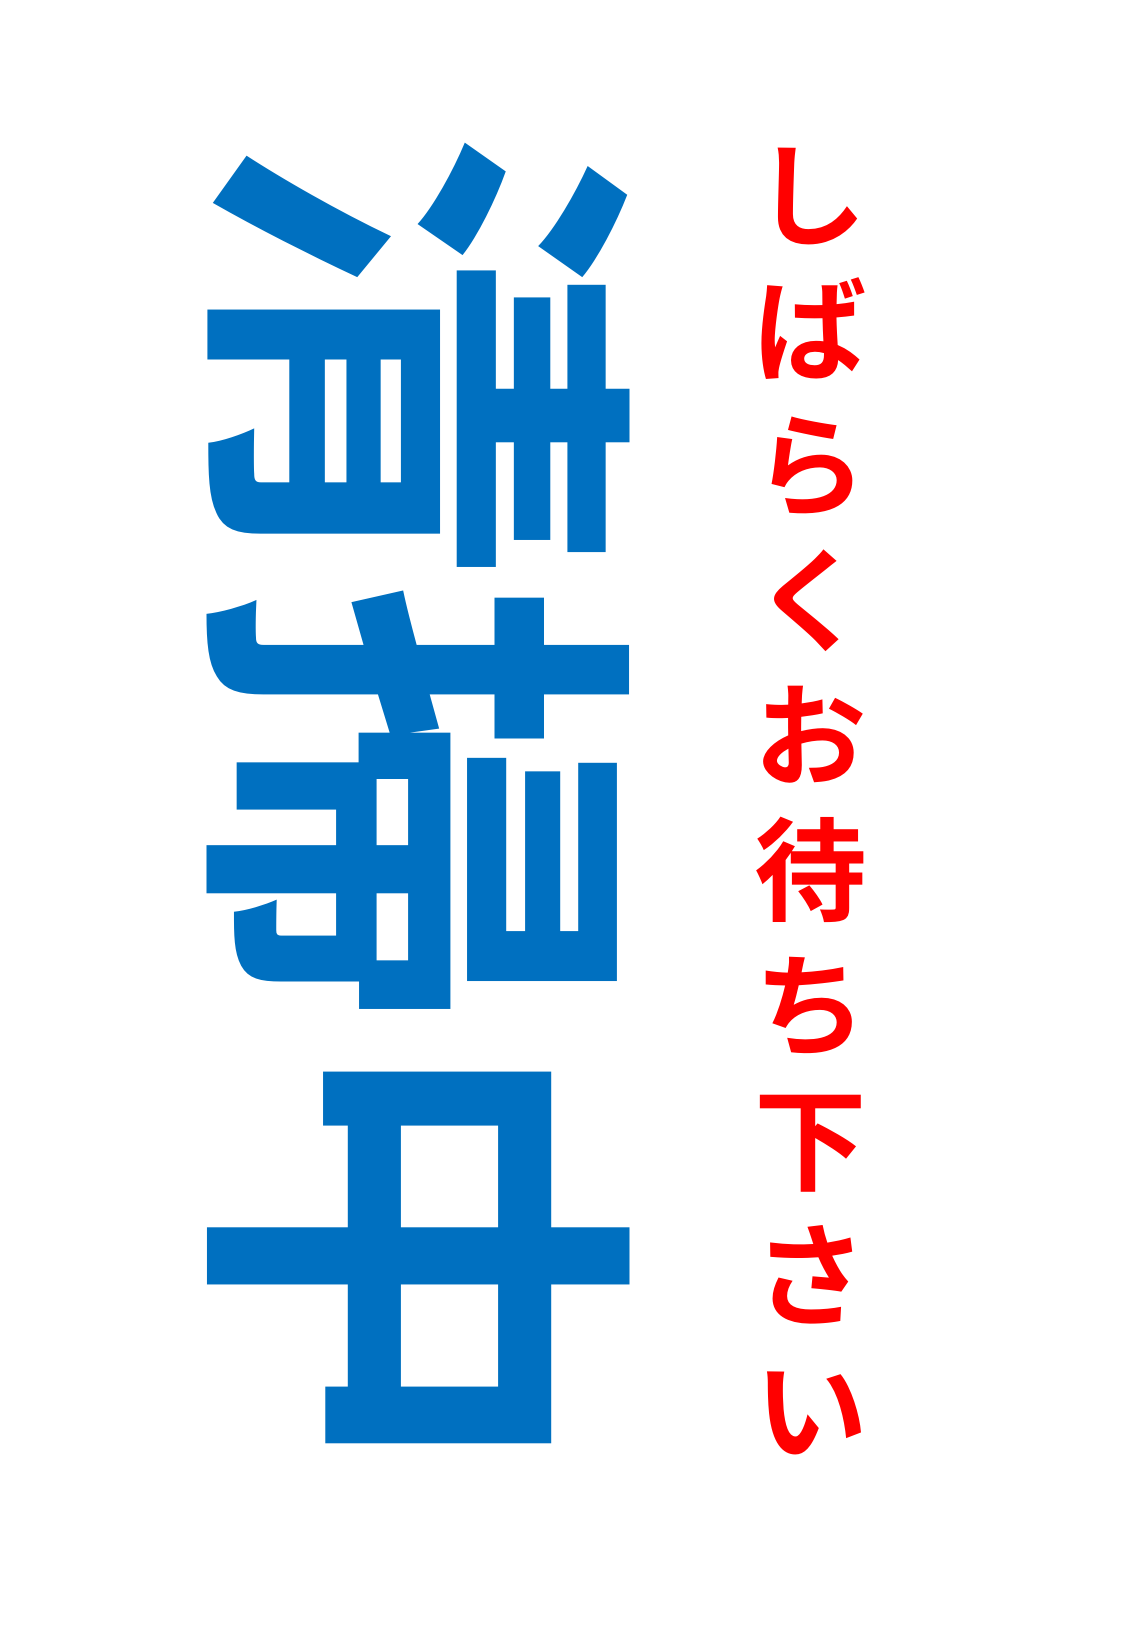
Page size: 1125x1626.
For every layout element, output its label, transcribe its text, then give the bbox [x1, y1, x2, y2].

text_box 清掃中 [137, 115, 713, 1497]
text_box しばらくお待ち下さい [713, 117, 910, 1483]
